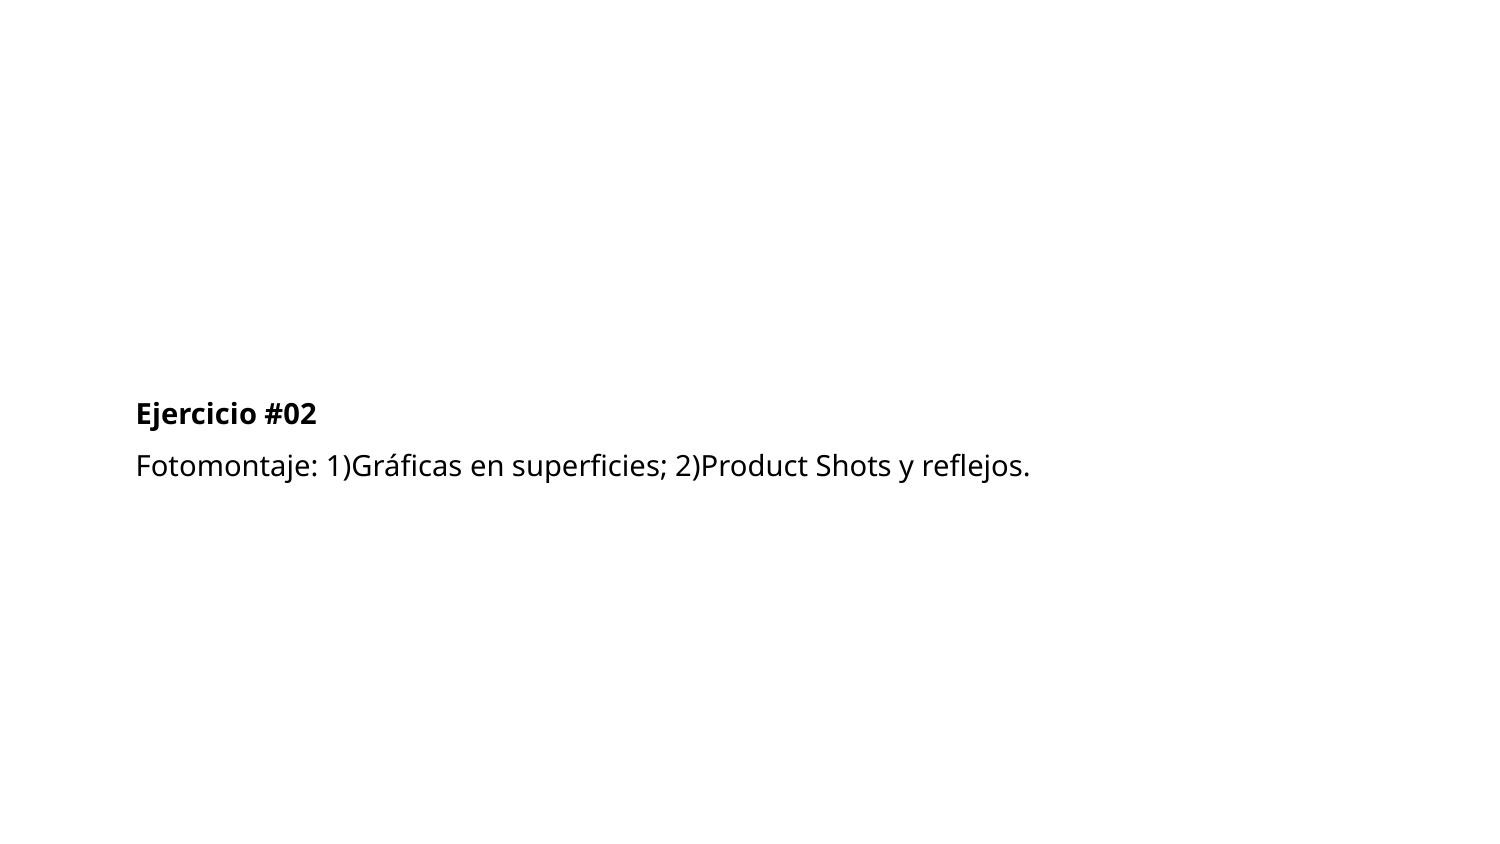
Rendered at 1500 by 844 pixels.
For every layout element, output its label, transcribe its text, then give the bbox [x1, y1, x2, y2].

text_box Ejercicio #02 Fotomontaje: 1)Gráficas en superficies; 2)Product Shots y reflejos. [120, 362, 1396, 498]
